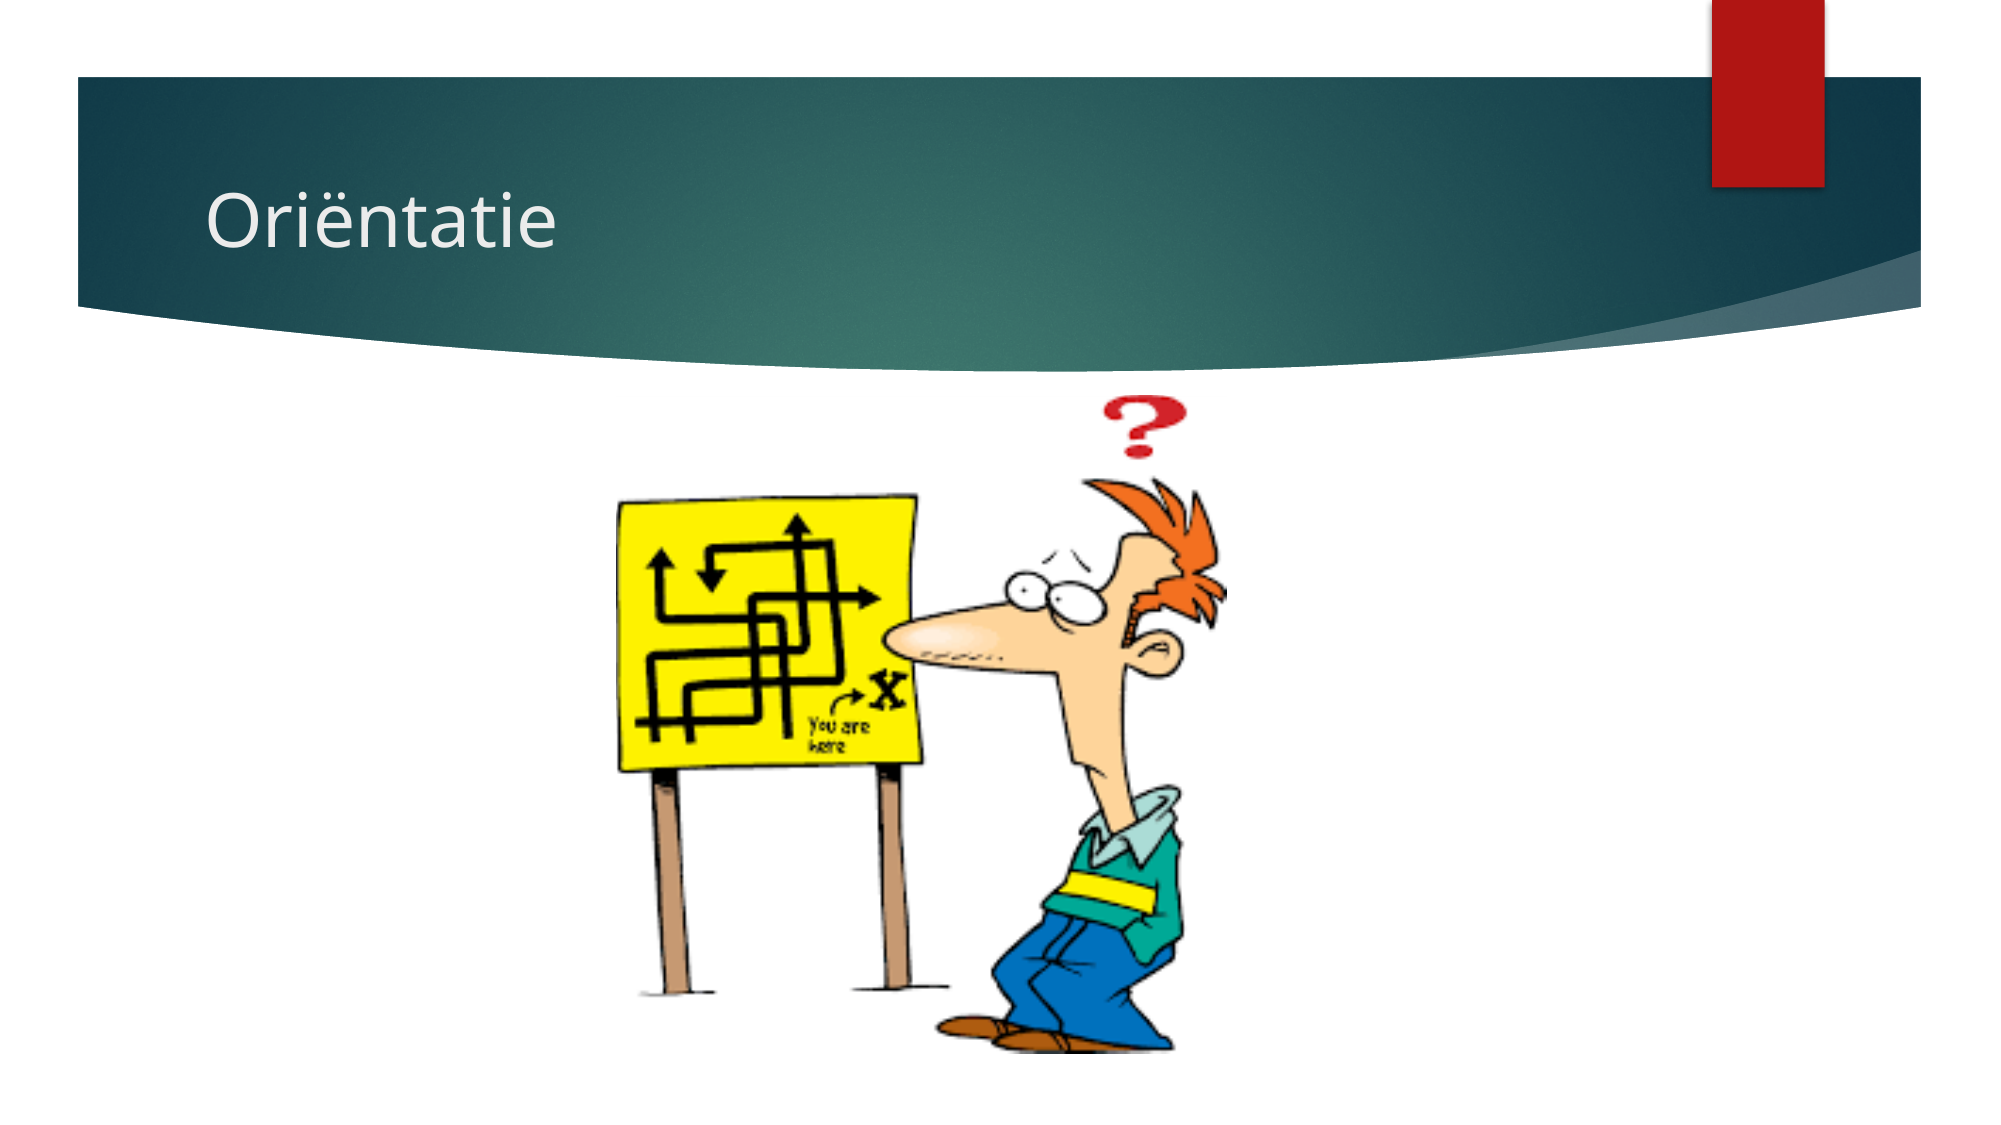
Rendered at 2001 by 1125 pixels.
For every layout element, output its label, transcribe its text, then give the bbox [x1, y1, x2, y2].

title Oriëntatie [189, 159, 1638, 276]
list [616, 395, 1227, 1054]
